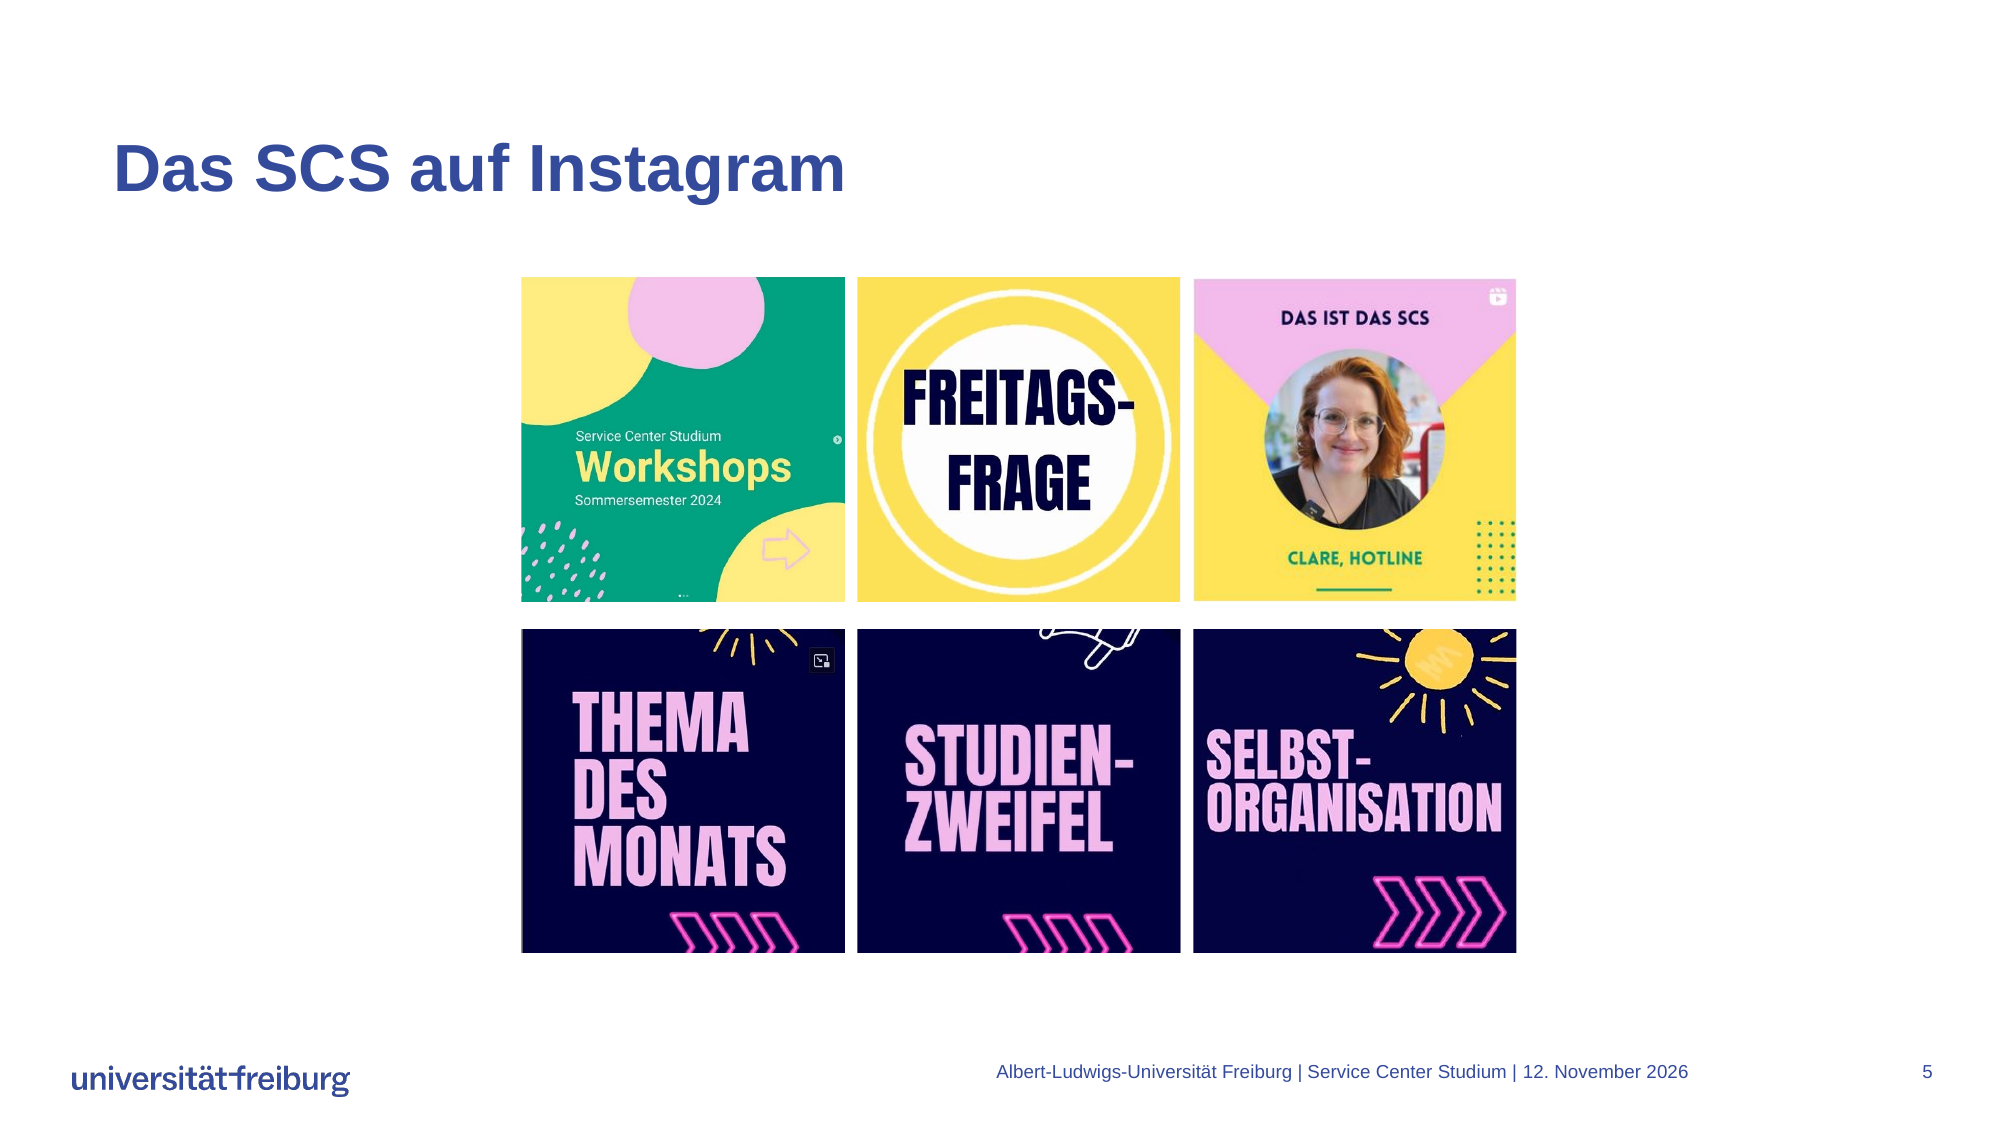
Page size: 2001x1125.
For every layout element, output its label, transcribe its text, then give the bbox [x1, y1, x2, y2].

picture [1193, 629, 1517, 953]
picture [521, 629, 845, 954]
picture [857, 629, 1182, 954]
picture [857, 277, 1182, 602]
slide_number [1517, 1060, 1754, 1090]
footer Albert-Ludwigs-Universität Freiburg | Service Center Studium | [488, 1060, 1517, 1090]
picture [521, 277, 845, 602]
picture [72, 1065, 351, 1097]
picture [1193, 278, 1517, 602]
text_box Das SCS auf Instagram [113, 78, 1975, 266]
slide_number 5 [1873, 1060, 1933, 1090]
